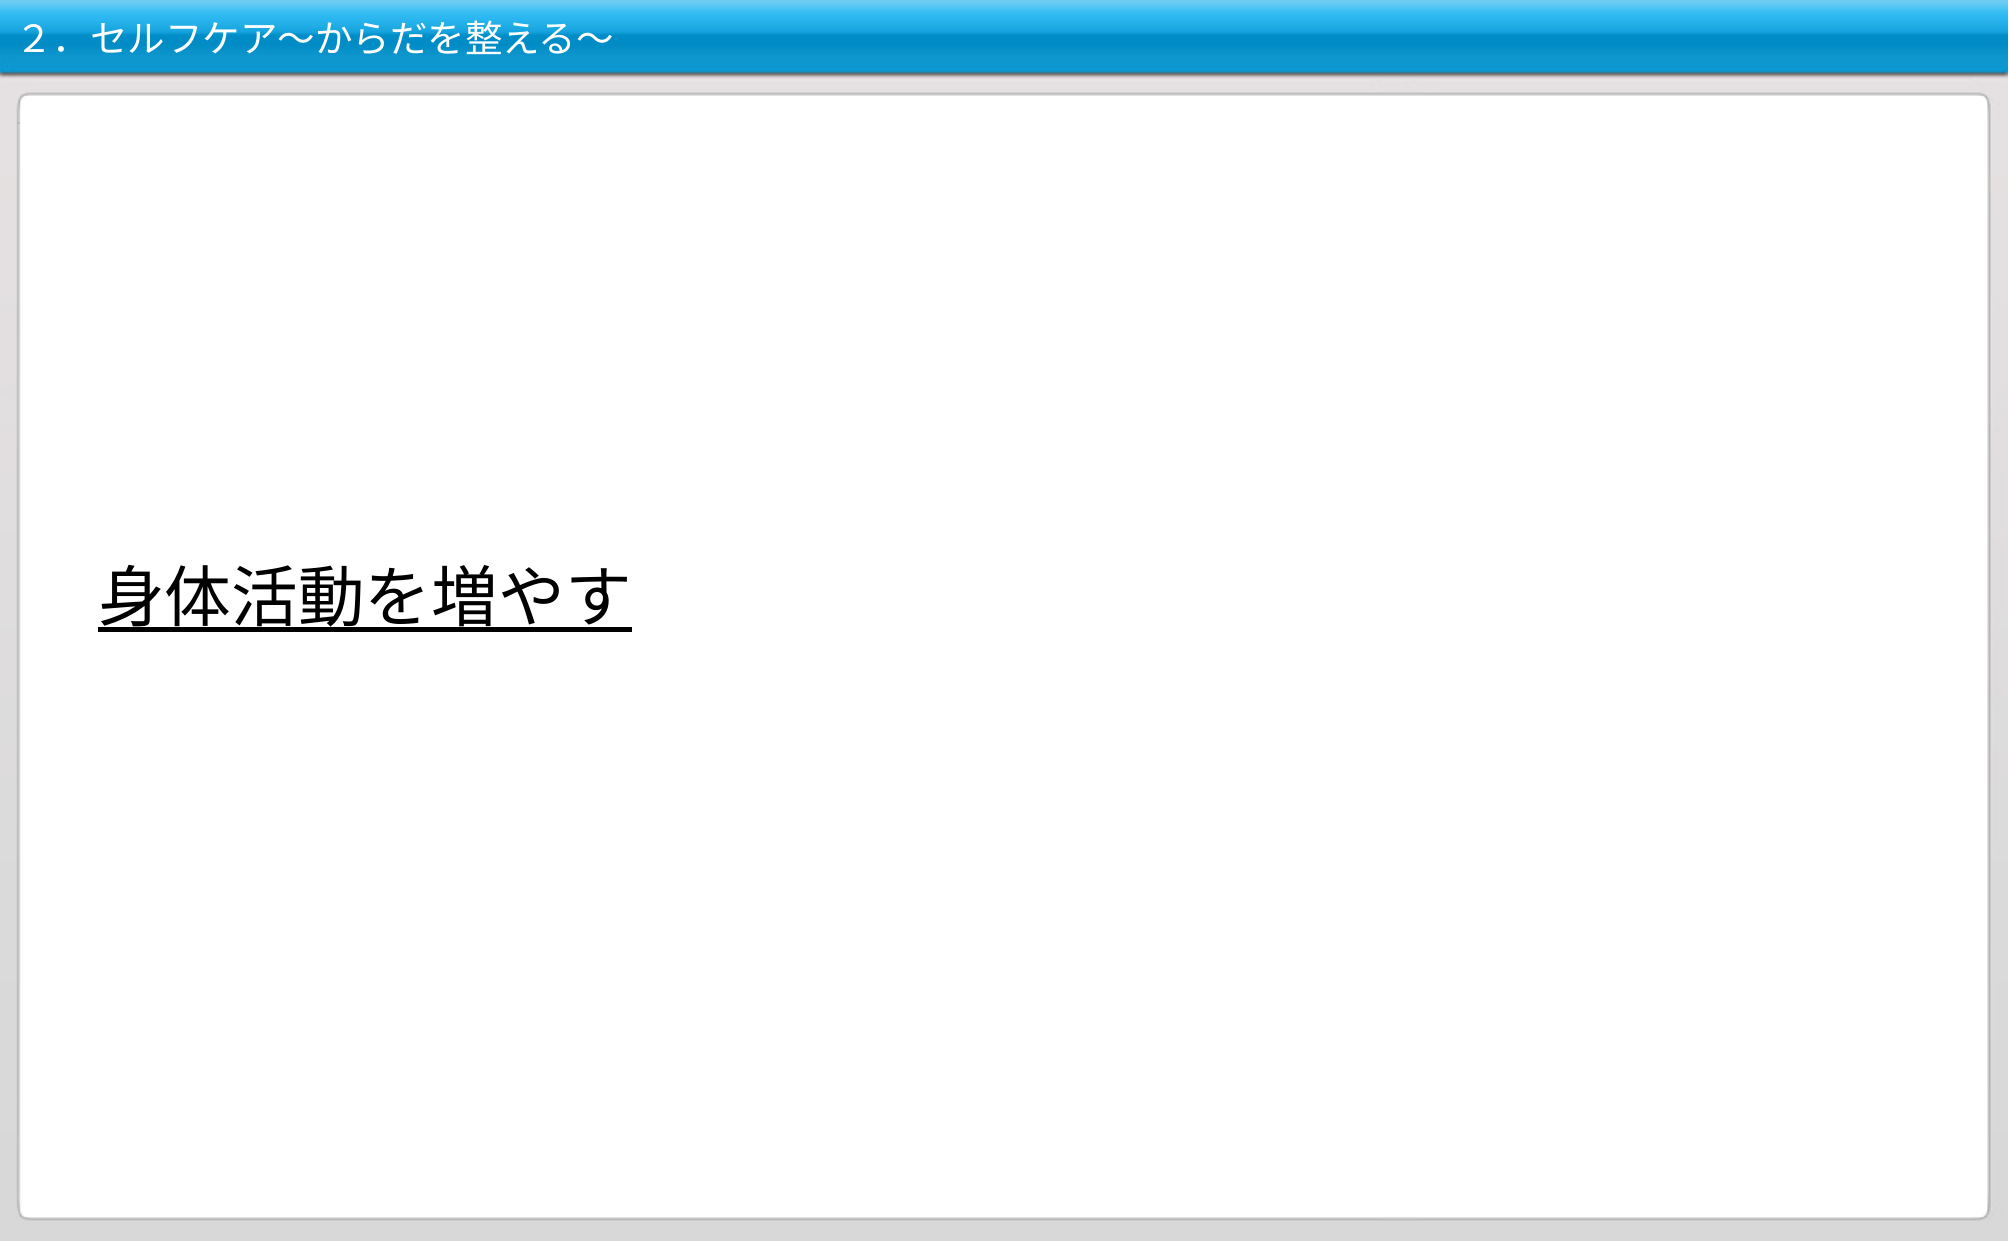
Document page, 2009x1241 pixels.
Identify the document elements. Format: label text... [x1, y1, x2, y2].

picture [0, 76, 2008, 1241]
title ２．セルフケア～からだを整える～ [0, 0, 2008, 76]
list 身体活動を増やす [39, 122, 1961, 1187]
